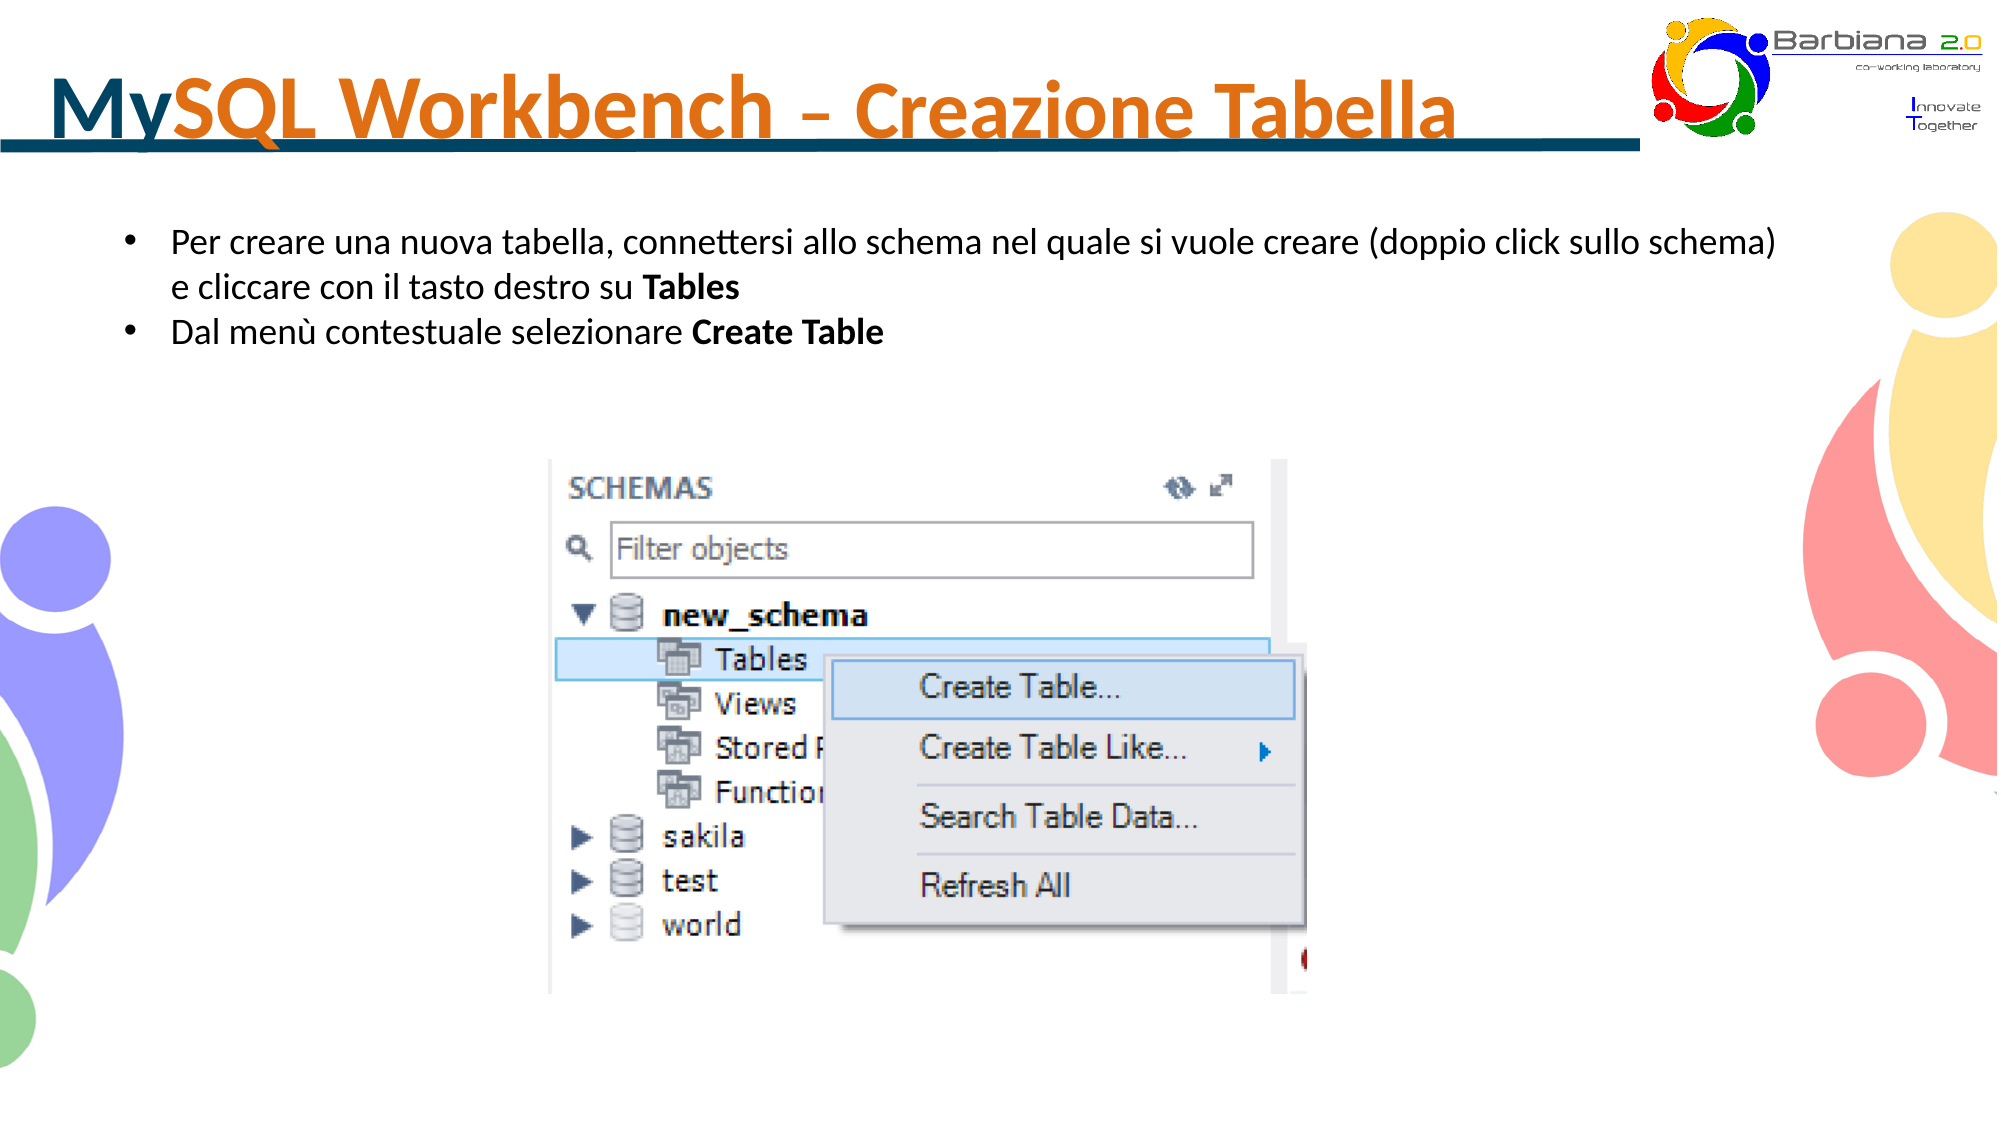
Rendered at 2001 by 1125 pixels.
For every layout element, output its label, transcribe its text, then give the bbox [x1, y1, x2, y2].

text_box MySQL Workbench – Creazione Tabella [34, 39, 1475, 165]
picture [0, 0, 2001, 1125]
text_box Per creare una nuova tabella, connettersi allo schema nel quale si vuole creare (doppio click sullo schema) e cliccare con il tasto destro su Tables Dal menù contestuale selezionare Create Table [109, 209, 1805, 360]
